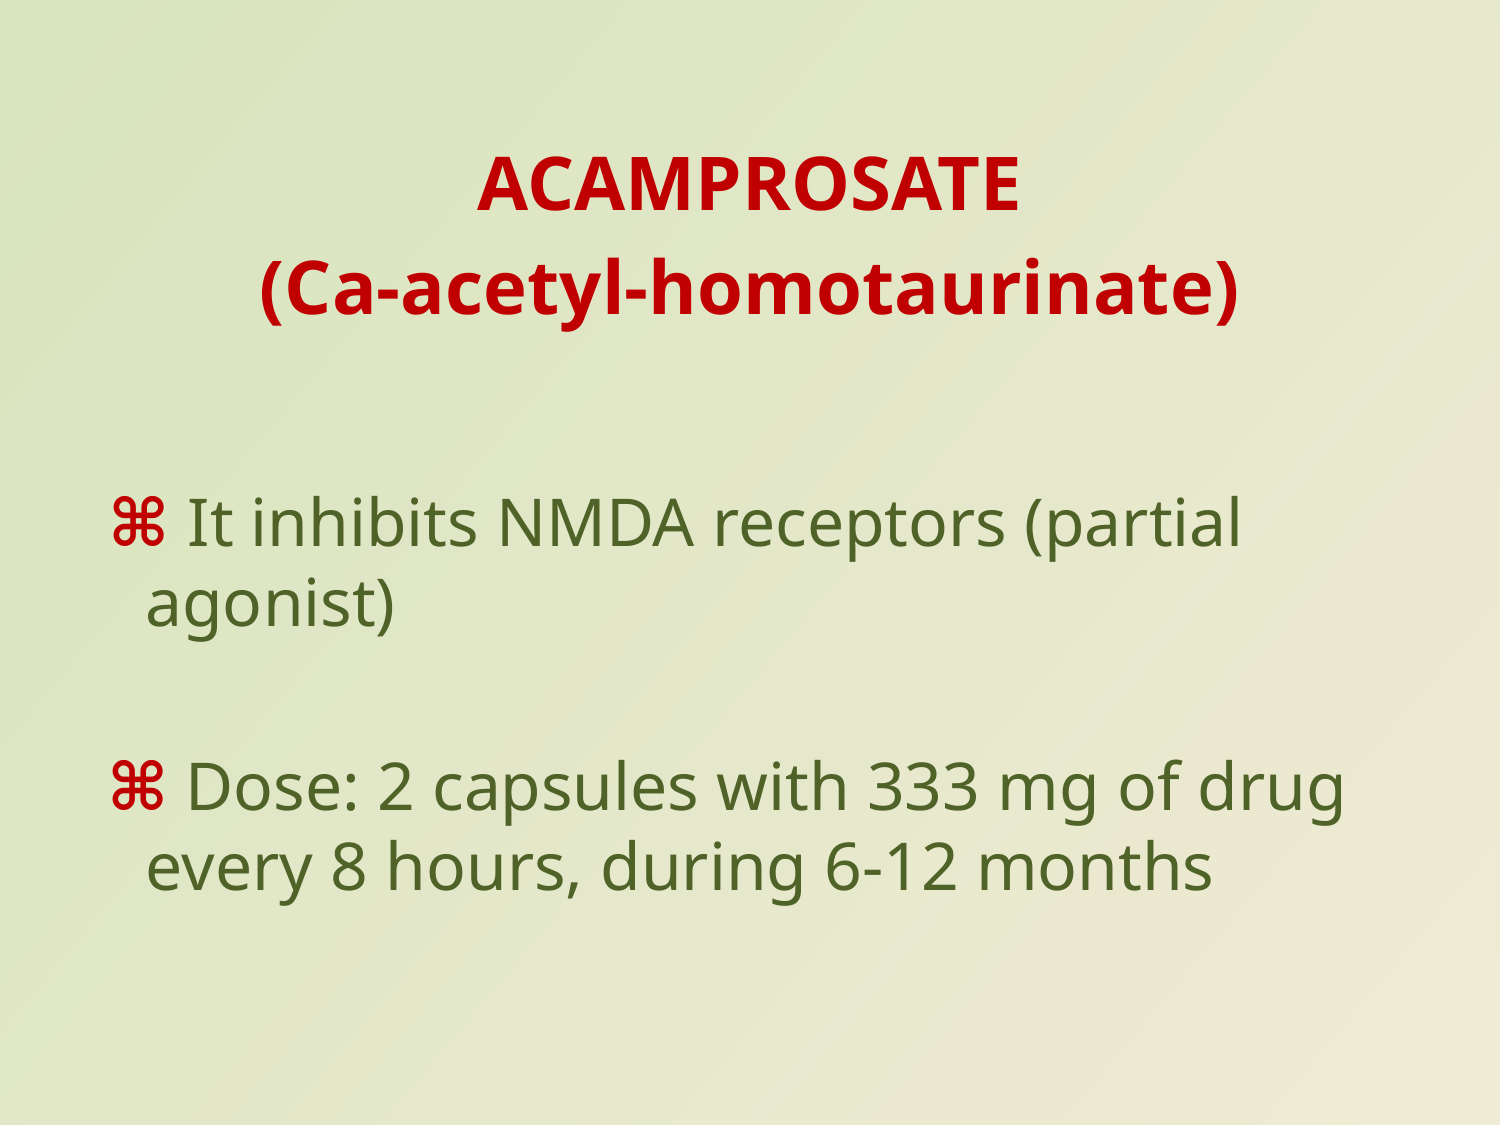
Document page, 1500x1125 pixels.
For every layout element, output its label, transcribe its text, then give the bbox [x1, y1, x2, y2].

list ACAMPROSATE (Ca-acetyl-homotaurinate) ⌘ It inhibits NMDA receptors (partial agonist) ⌘ Dose: 2 capsules with 333 mg of drug every 8 hours, during 6-12 months [75, 128, 1425, 1005]
